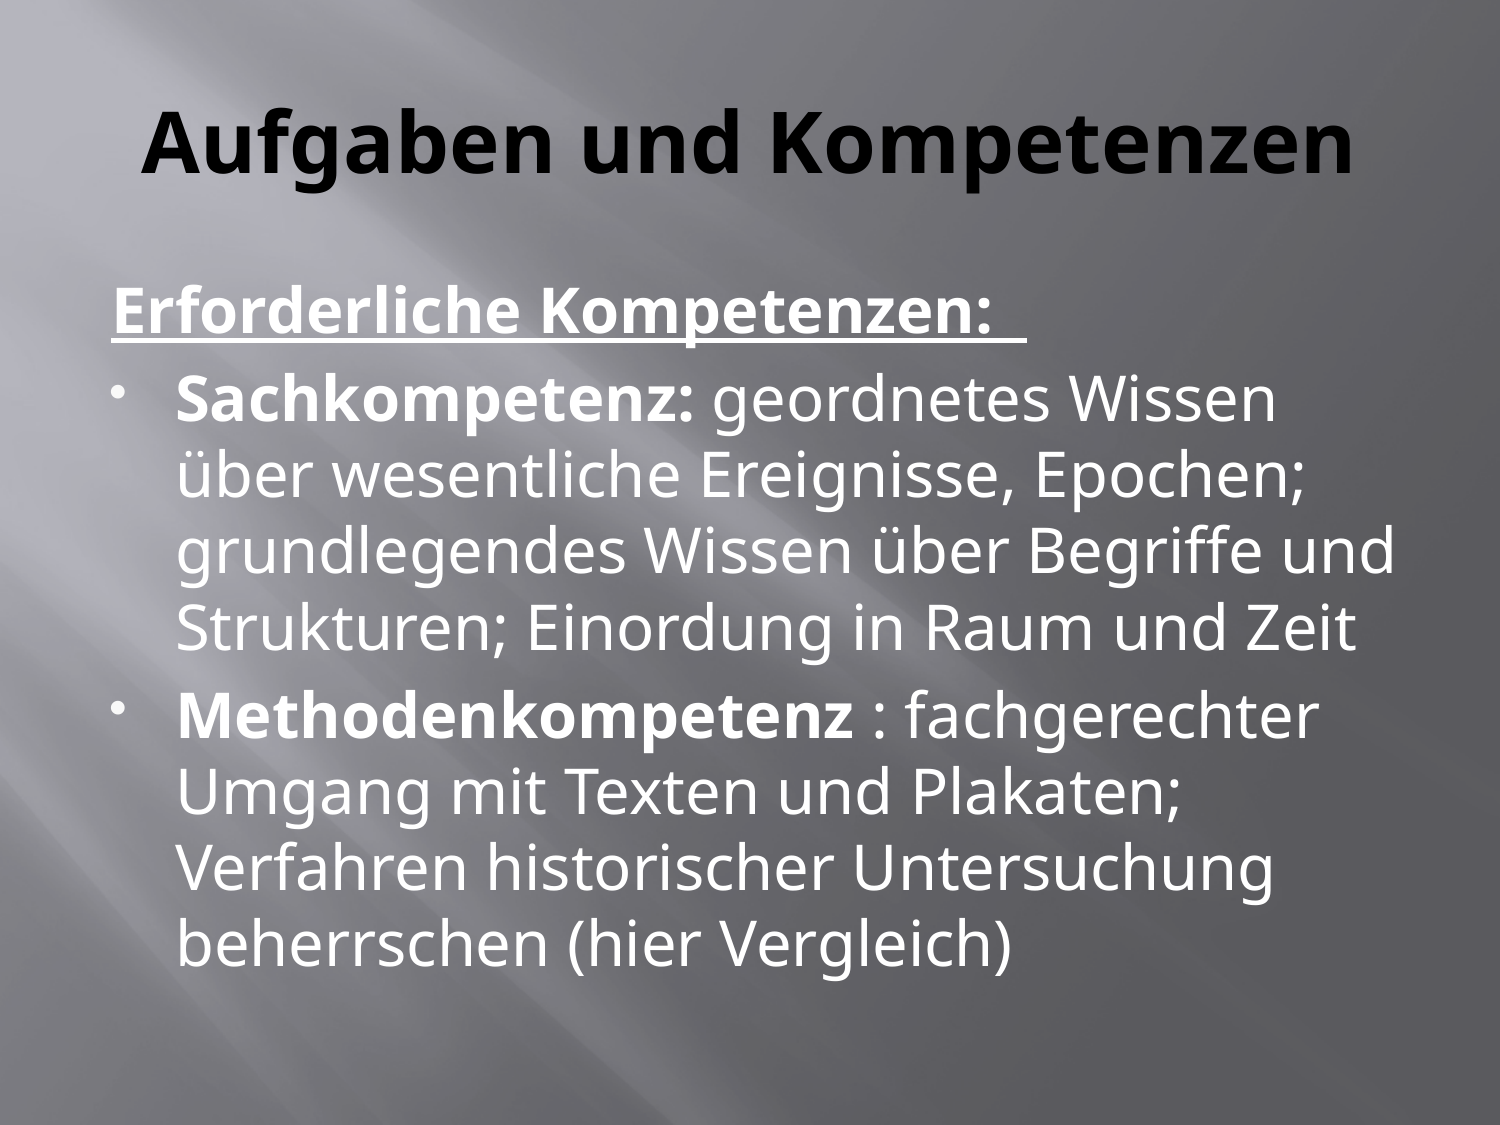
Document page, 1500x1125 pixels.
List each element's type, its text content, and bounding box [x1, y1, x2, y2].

list Erforderliche Kompetenzen: Sachkompetenz: geordnetes Wissen über wesentliche Ereignisse, Epochen; grundlegendes Wissen über Begriffe und Strukturen; Einordung in Raum und Zeit Methodenkompetenz : fachgerechter Umgang mit Texten und Plakaten; Verfahren historischer Untersuchung beherrschen (hier Vergleich) [75, 262, 1425, 1035]
title Aufgaben und Kompetenzen [75, 45, 1425, 233]
